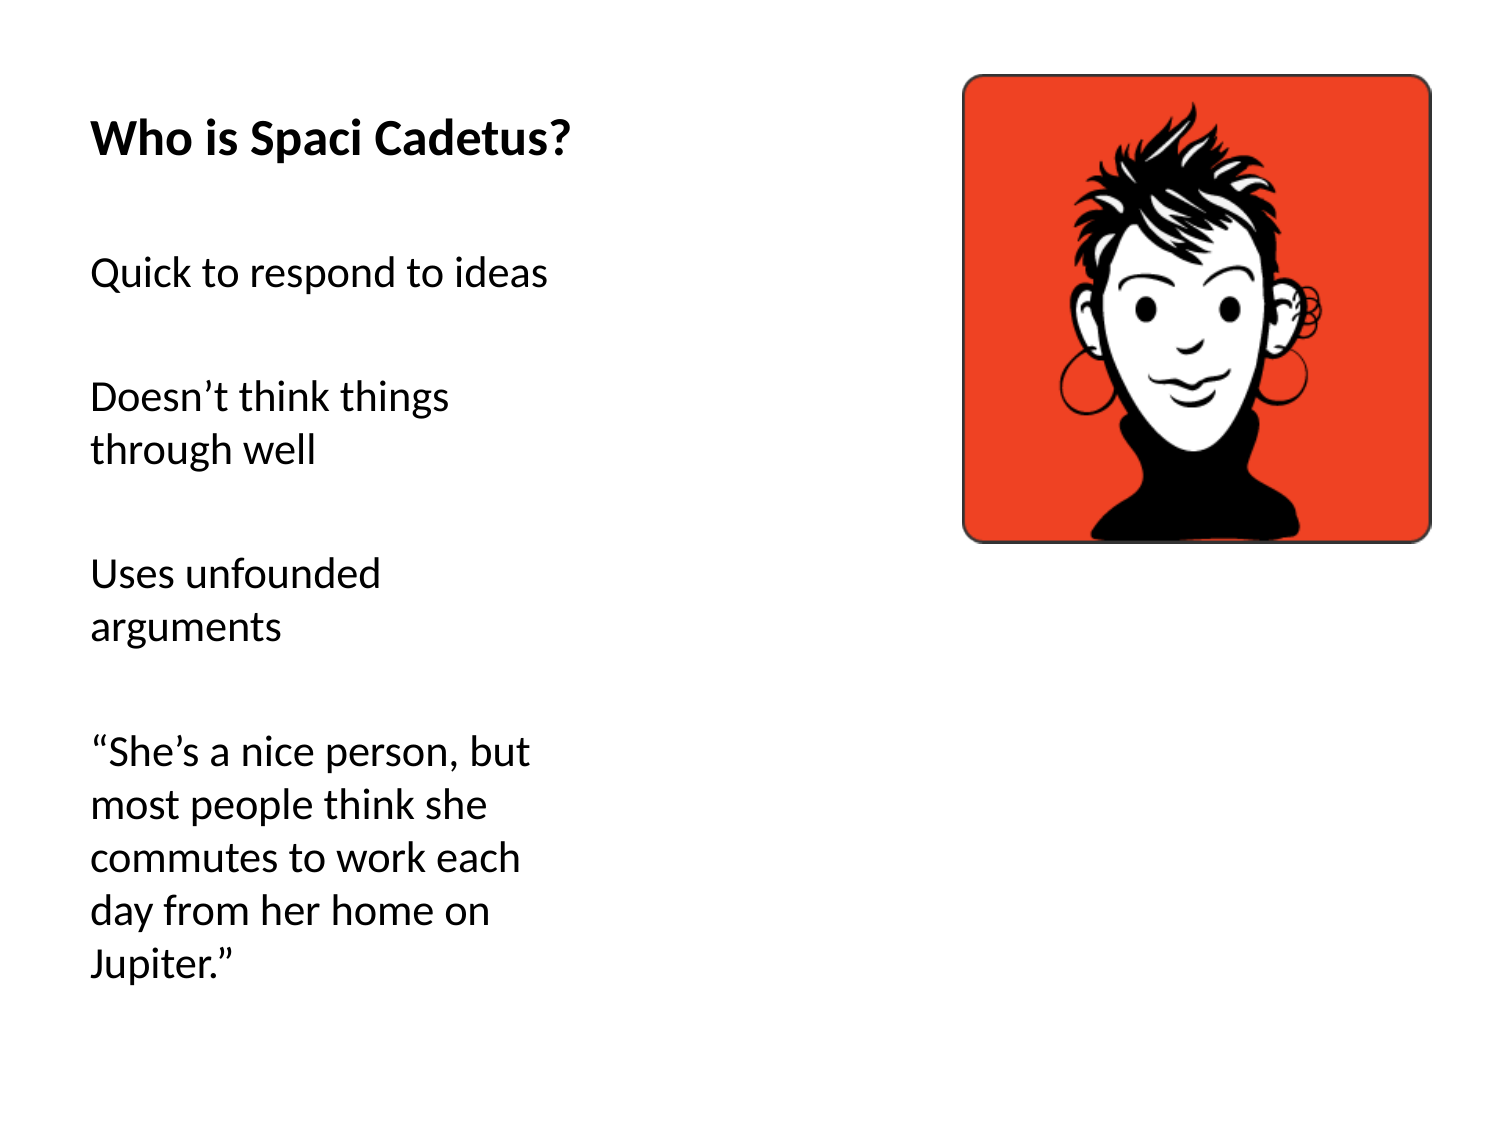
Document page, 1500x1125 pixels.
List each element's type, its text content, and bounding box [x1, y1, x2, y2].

title Who is Spaci Cadetus? [75, 44, 663, 236]
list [962, 74, 1432, 544]
list Quick to respond to ideas Doesn’t think things through well Uses unfounded arguments “She’s a nice person, but most people think she commutes to work each day from her home on Jupiter.” [75, 235, 569, 1005]
